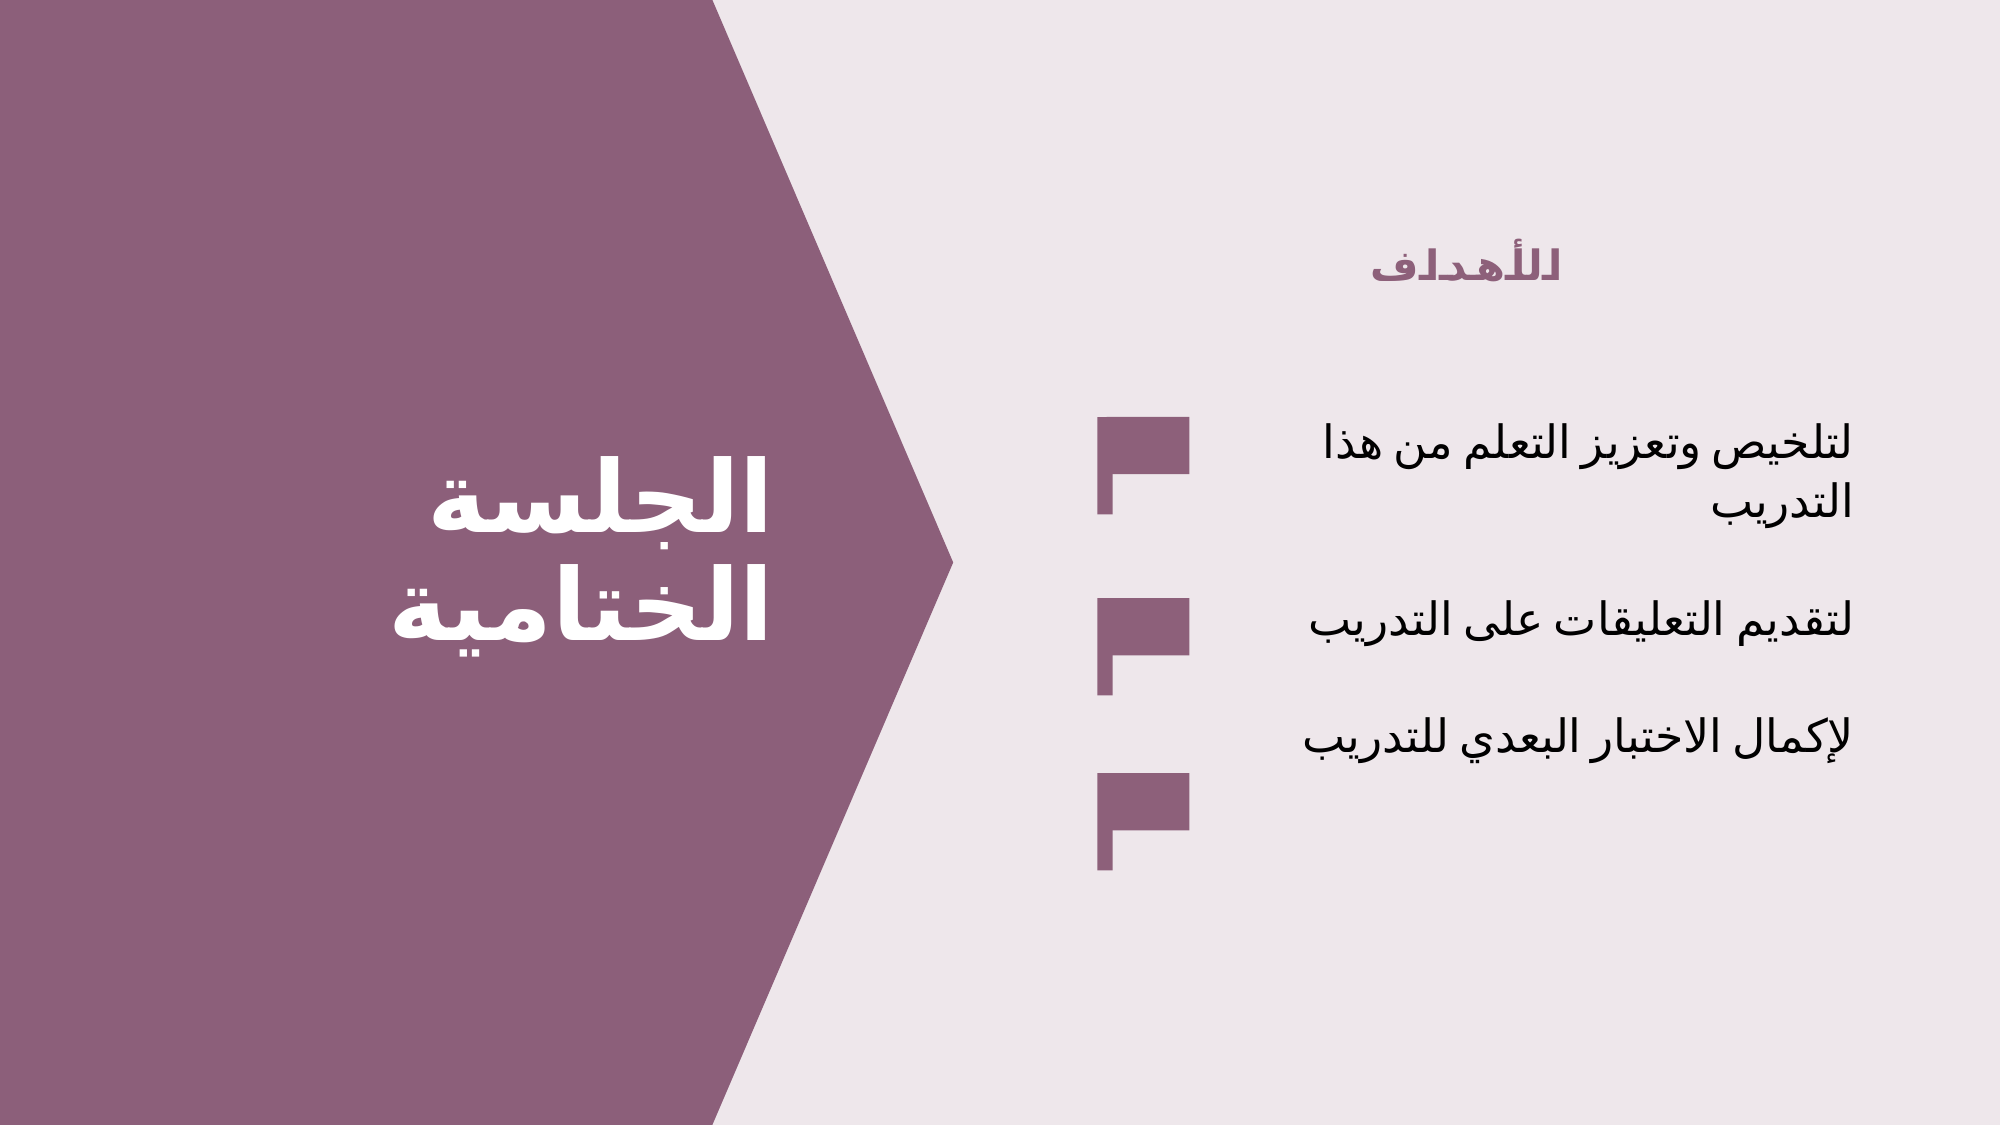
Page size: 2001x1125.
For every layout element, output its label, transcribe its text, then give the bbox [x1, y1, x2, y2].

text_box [1097, 597, 1190, 696]
title الجلسة الختامية [130, 508, 790, 601]
text_box لتلخيص وتعزيز التعلم من هذا التدريب لتقديم التعليقات على التدريب لإكمال الاختبار البعدي للتدريب [1240, 401, 1870, 770]
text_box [1097, 772, 1190, 871]
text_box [1097, 416, 1190, 515]
text_box الأهداف [1097, 231, 1843, 297]
